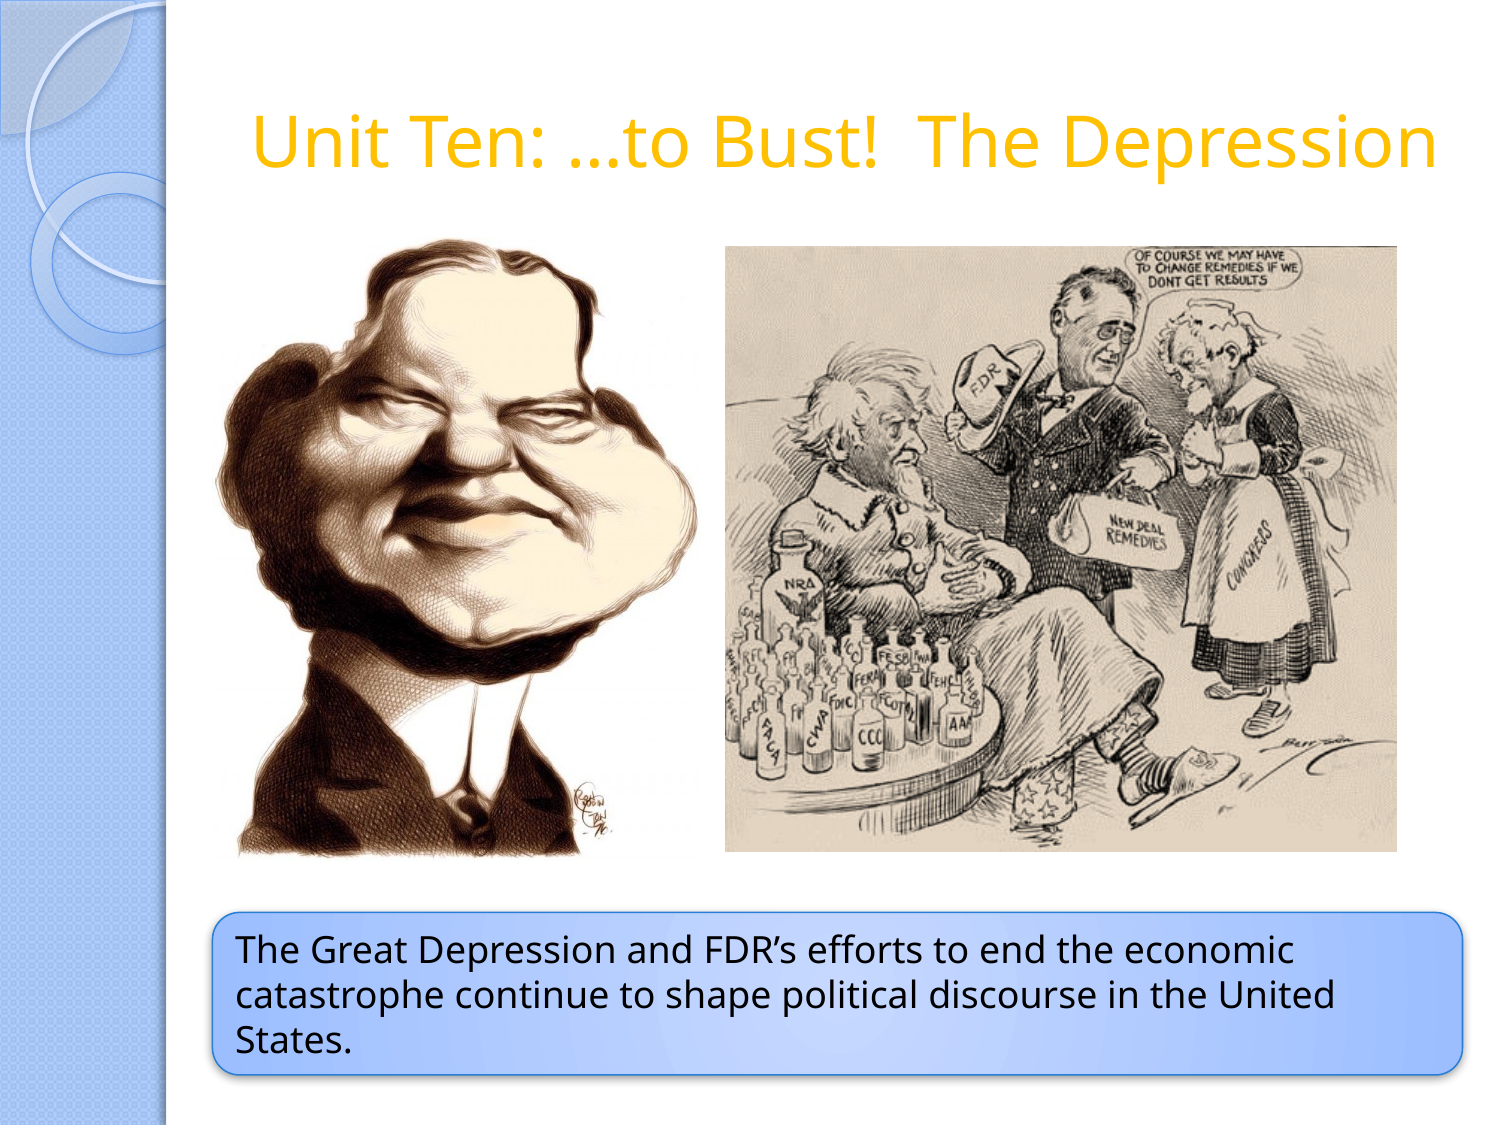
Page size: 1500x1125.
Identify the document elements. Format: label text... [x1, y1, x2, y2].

picture [212, 237, 701, 862]
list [724, 246, 1397, 853]
text_box The Great Depression and FDR’s efforts to end the economic catastrophe continue to shape political discourse in the United States. [211, 911, 1464, 1076]
title Unit Ten: …to Bust! The Depression [235, 45, 1466, 233]
